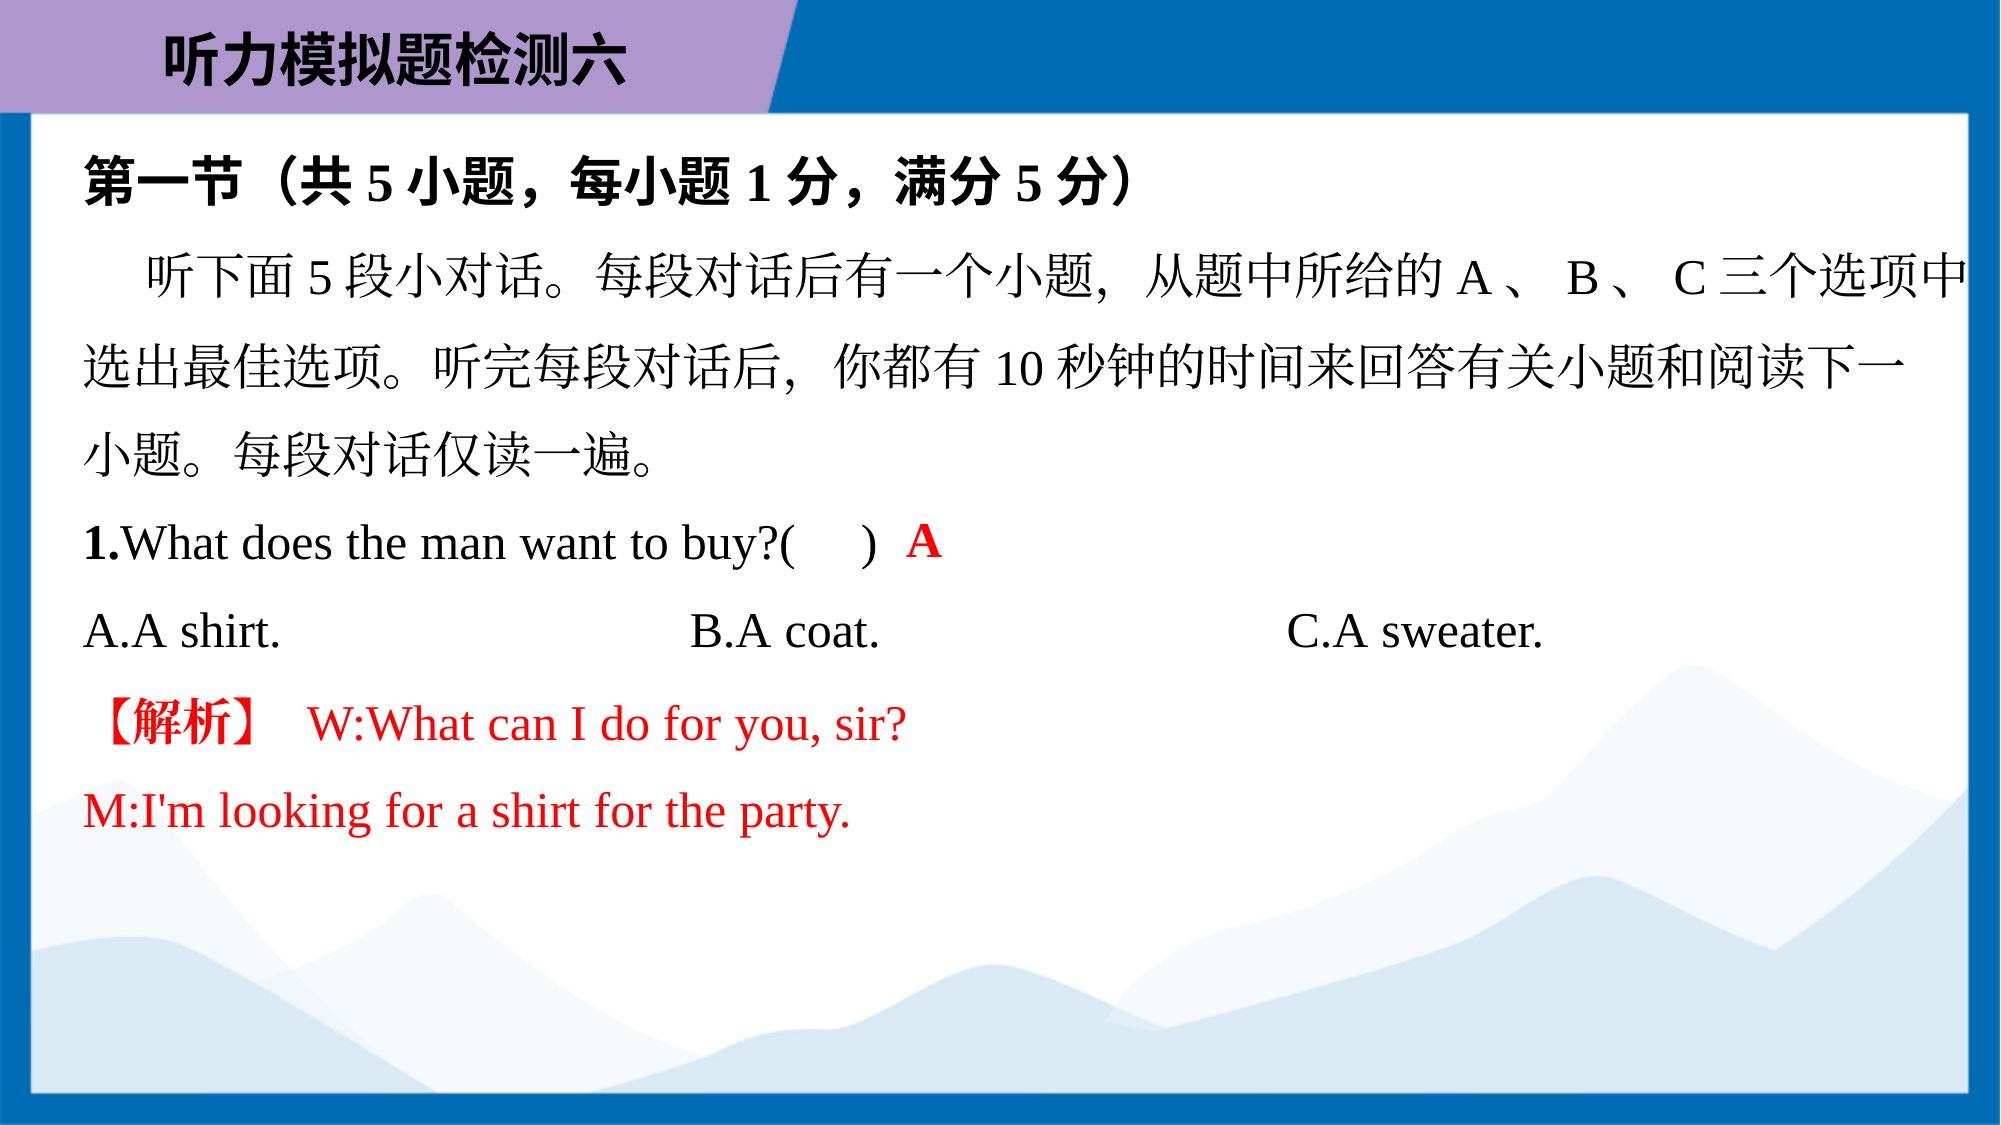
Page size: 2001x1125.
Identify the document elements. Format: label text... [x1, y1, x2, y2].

text_box 第一节（共5小题，每小题1分，满分5分） [82, 146, 1917, 212]
text_box 1.What does the man want to buy?( ) [82, 482, 1917, 560]
text_box A.A shirt. B.A coat. C.A sweater. [82, 569, 1917, 648]
text_box 【解析】 W:What can I do for you, sir? M:I'm looking for a shirt for the party. [82, 658, 1917, 829]
picture [0, 0, 2000, 1125]
text_box 听下面5段小对话。每段对话后有一个小题，从题中所给的A、B、C三个选项中 选出最佳选项。听完每段对话后，你都有10秒钟的时间来回答有关小题和阅读下一 小题。每段对话仅读一遍。 [82, 212, 1917, 474]
text_box A [887, 480, 961, 559]
